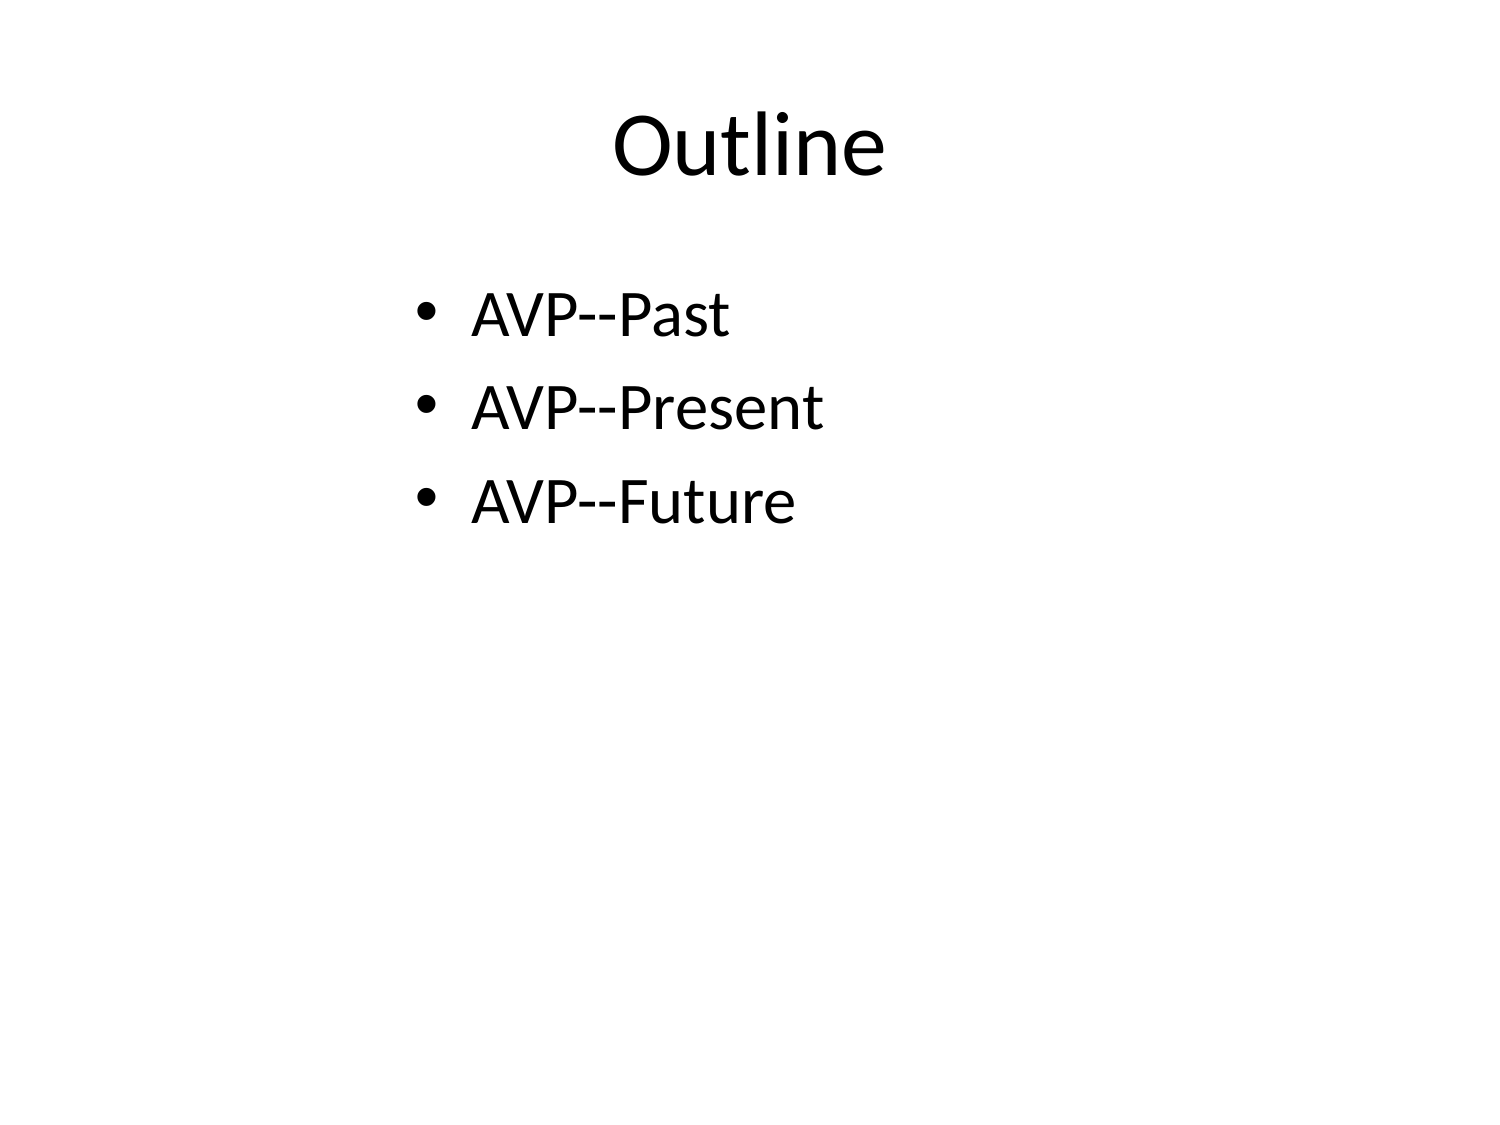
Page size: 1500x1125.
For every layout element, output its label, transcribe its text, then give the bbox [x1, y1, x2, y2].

title Outline [75, 45, 1425, 233]
list AVP--Past AVP--Present AVP--Future [399, 262, 1425, 1005]
